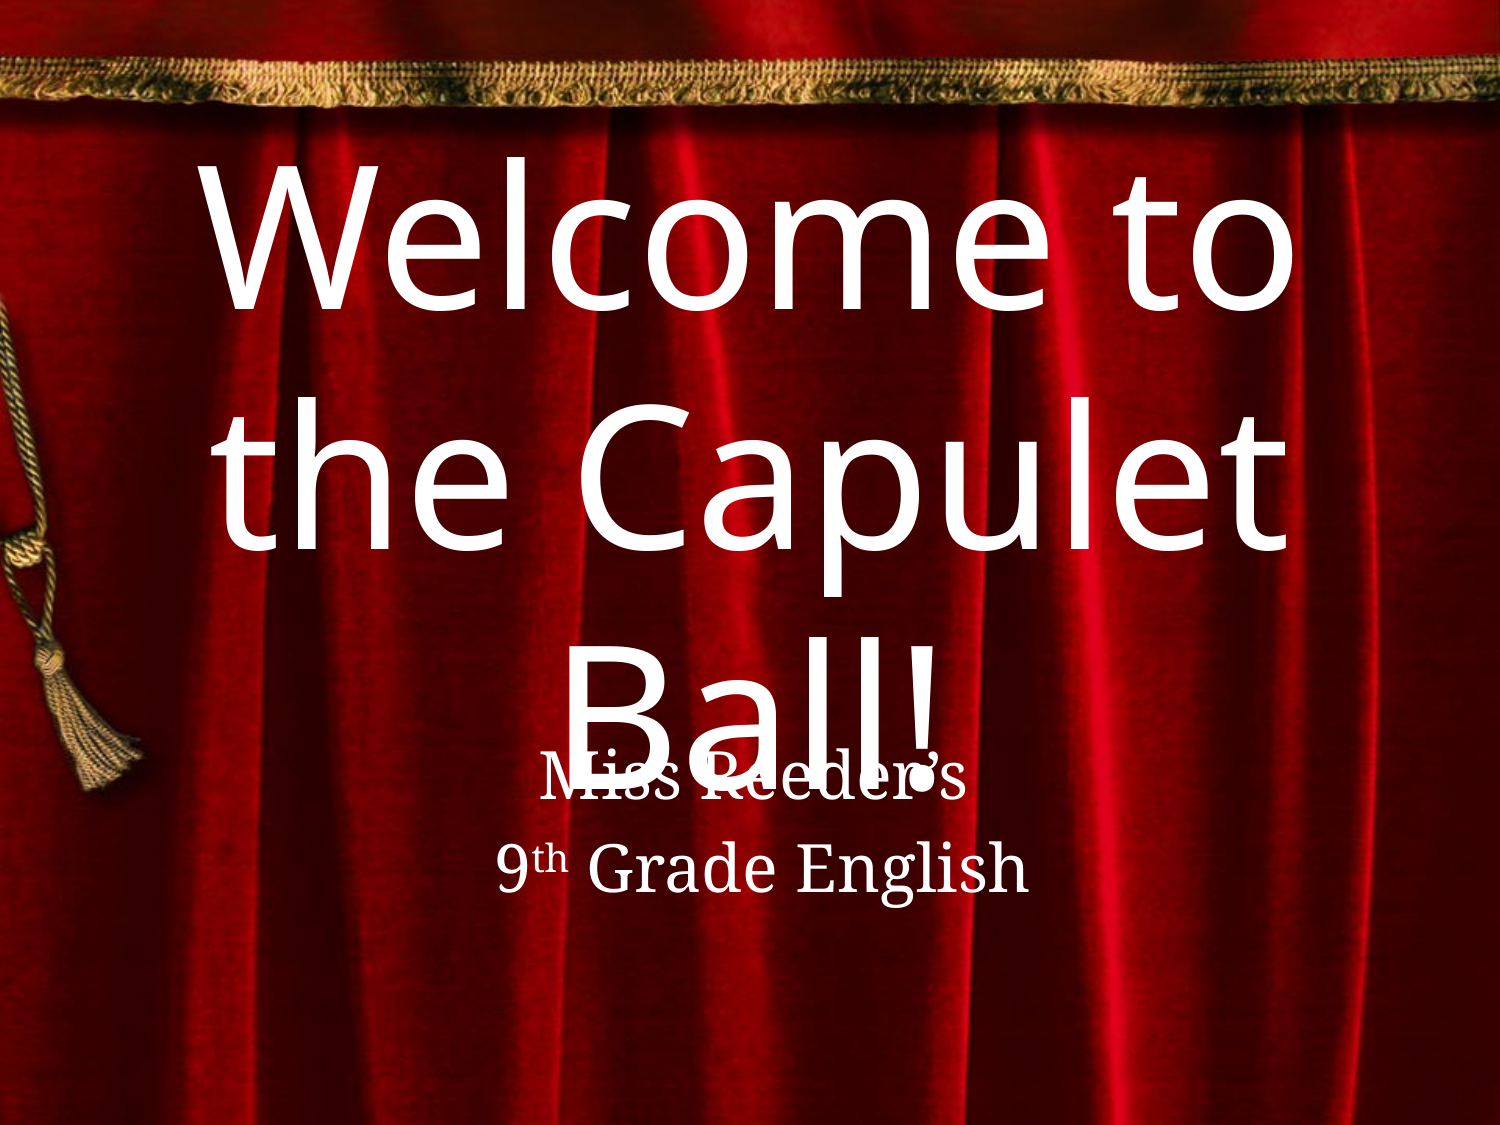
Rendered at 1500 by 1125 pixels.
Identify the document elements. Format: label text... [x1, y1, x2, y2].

subtitle Miss Reeder’s 9th Grade English [237, 724, 1288, 1013]
title Welcome to the Capulet Ball! [112, 349, 1388, 591]
picture [0, 0, 1500, 1125]
